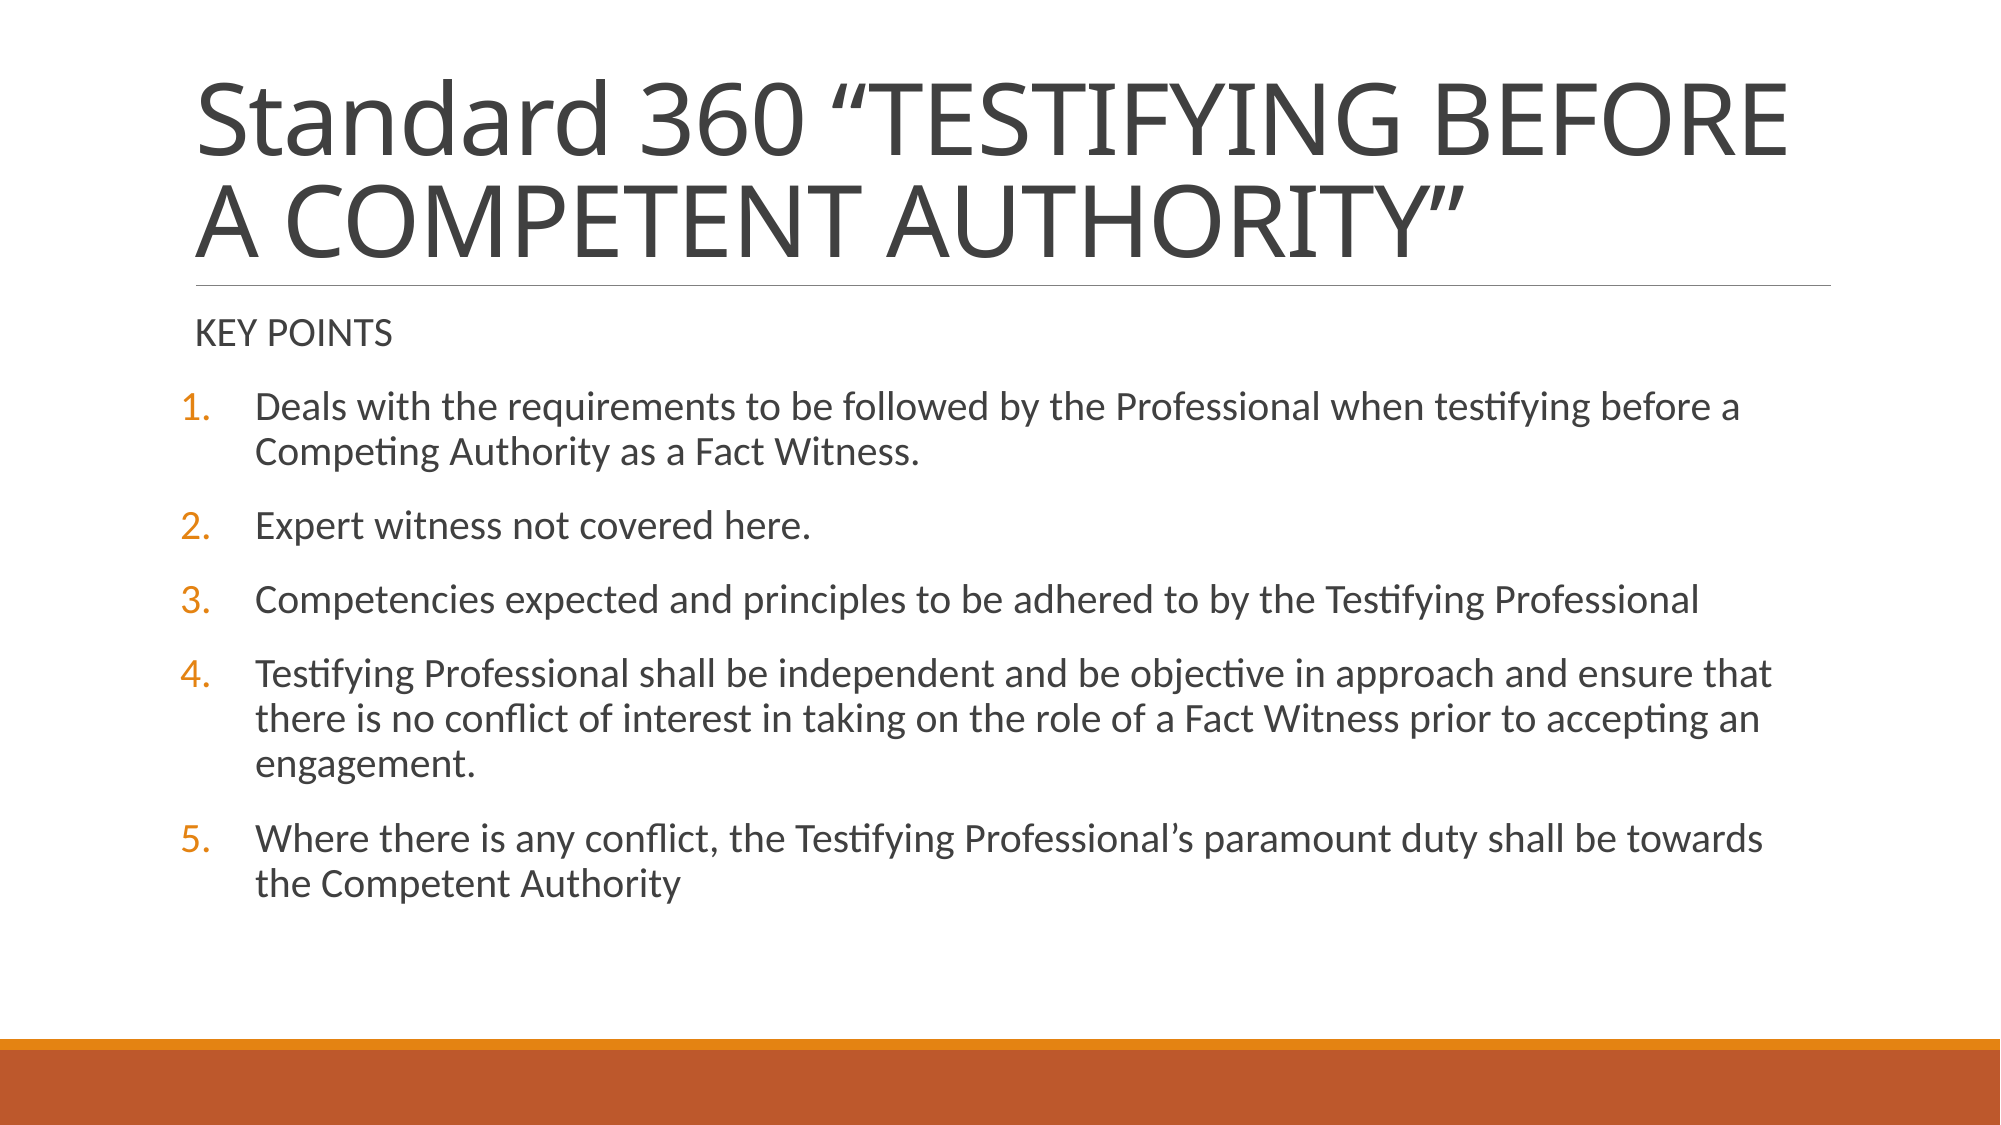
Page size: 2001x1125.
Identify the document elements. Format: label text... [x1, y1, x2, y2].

list KEY POINTS Deals with the requirements to be followed by the Professional when testifying before a Competing Authority as a Fact Witness. Expert witness not covered here. Competencies expected and principles to be adhered to by the Testifying Professional Testifying Professional shall be independent and be objective in approach and ensure that there is no conflict of interest in taking on the role of a Fact Witness prior to accepting an engagement. Where there is any conflict, the Testifying Professional’s paramount duty shall be towards the Competent Authority [180, 302, 1830, 963]
title Standard 360 “TESTIFYING BEFORE A COMPETENT AUTHORITY” [180, 47, 1830, 285]
